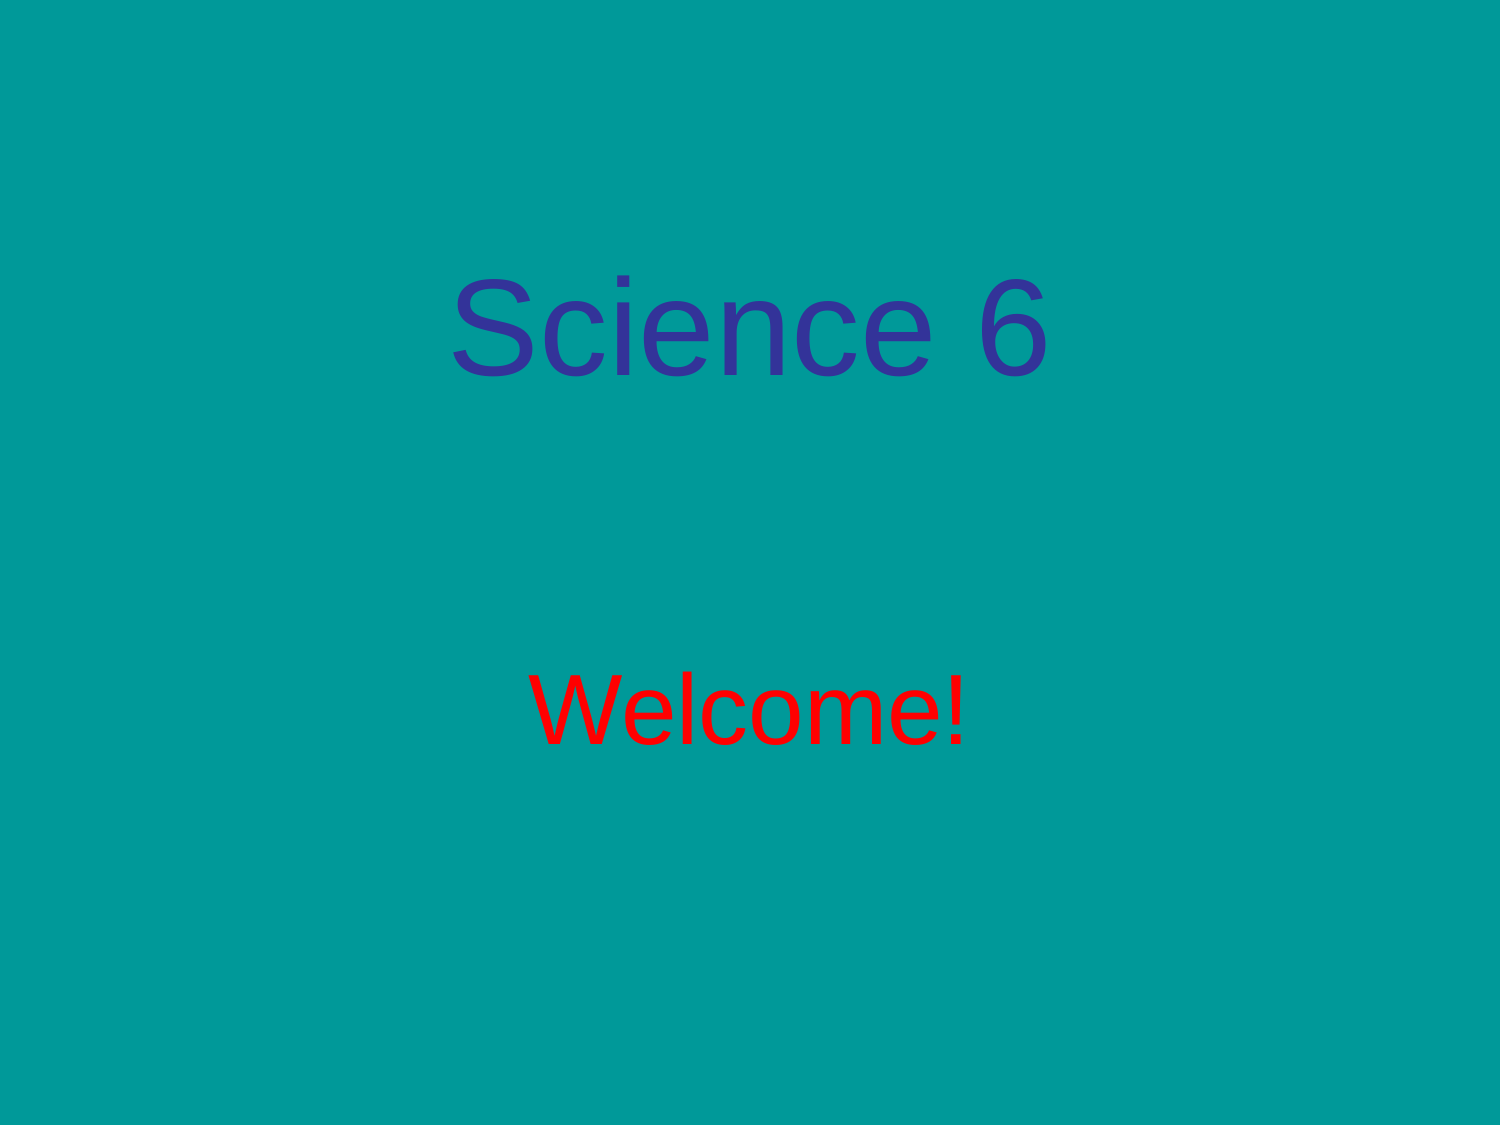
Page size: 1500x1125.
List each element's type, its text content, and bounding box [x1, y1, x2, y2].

title Science 6 [112, 200, 1388, 442]
subtitle Welcome! [225, 637, 1275, 925]
